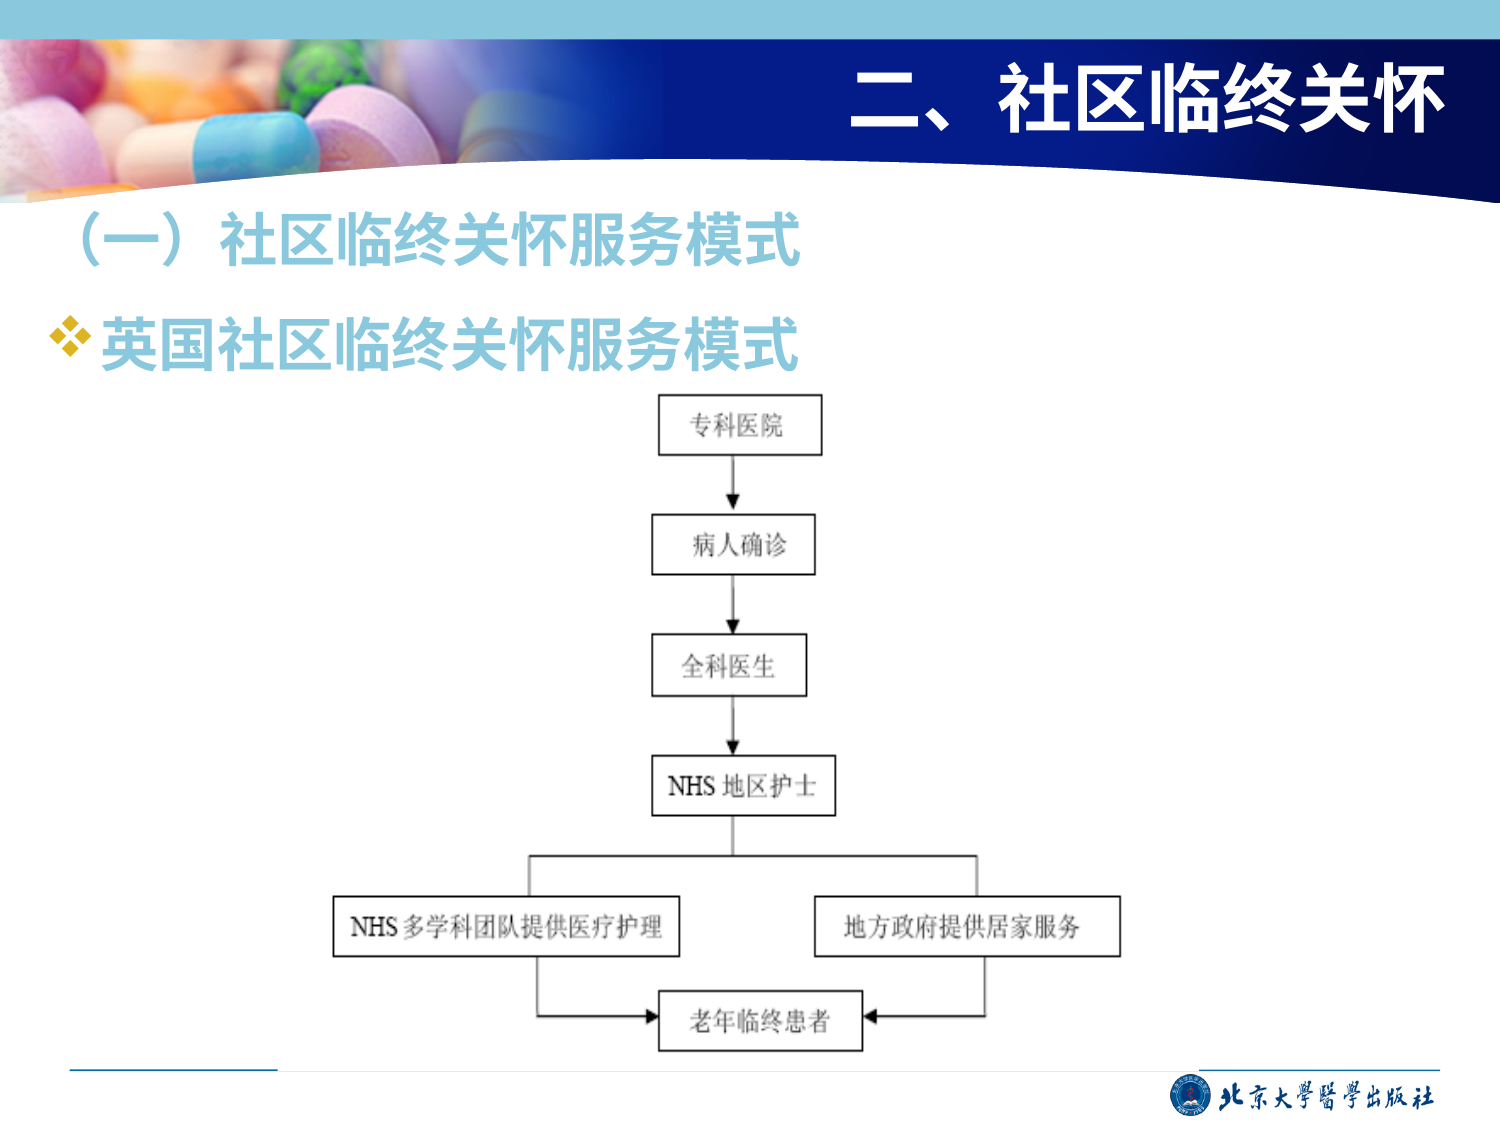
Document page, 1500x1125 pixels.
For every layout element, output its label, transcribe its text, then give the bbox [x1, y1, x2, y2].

list （一）社区临终关怀服务模式 英国社区临终关怀服务模式 [29, 160, 1463, 1026]
picture [1170, 1074, 1436, 1118]
picture [0, 40, 1500, 203]
picture [277, 385, 1200, 1071]
title 二、社区临终关怀 [137, 49, 1463, 143]
